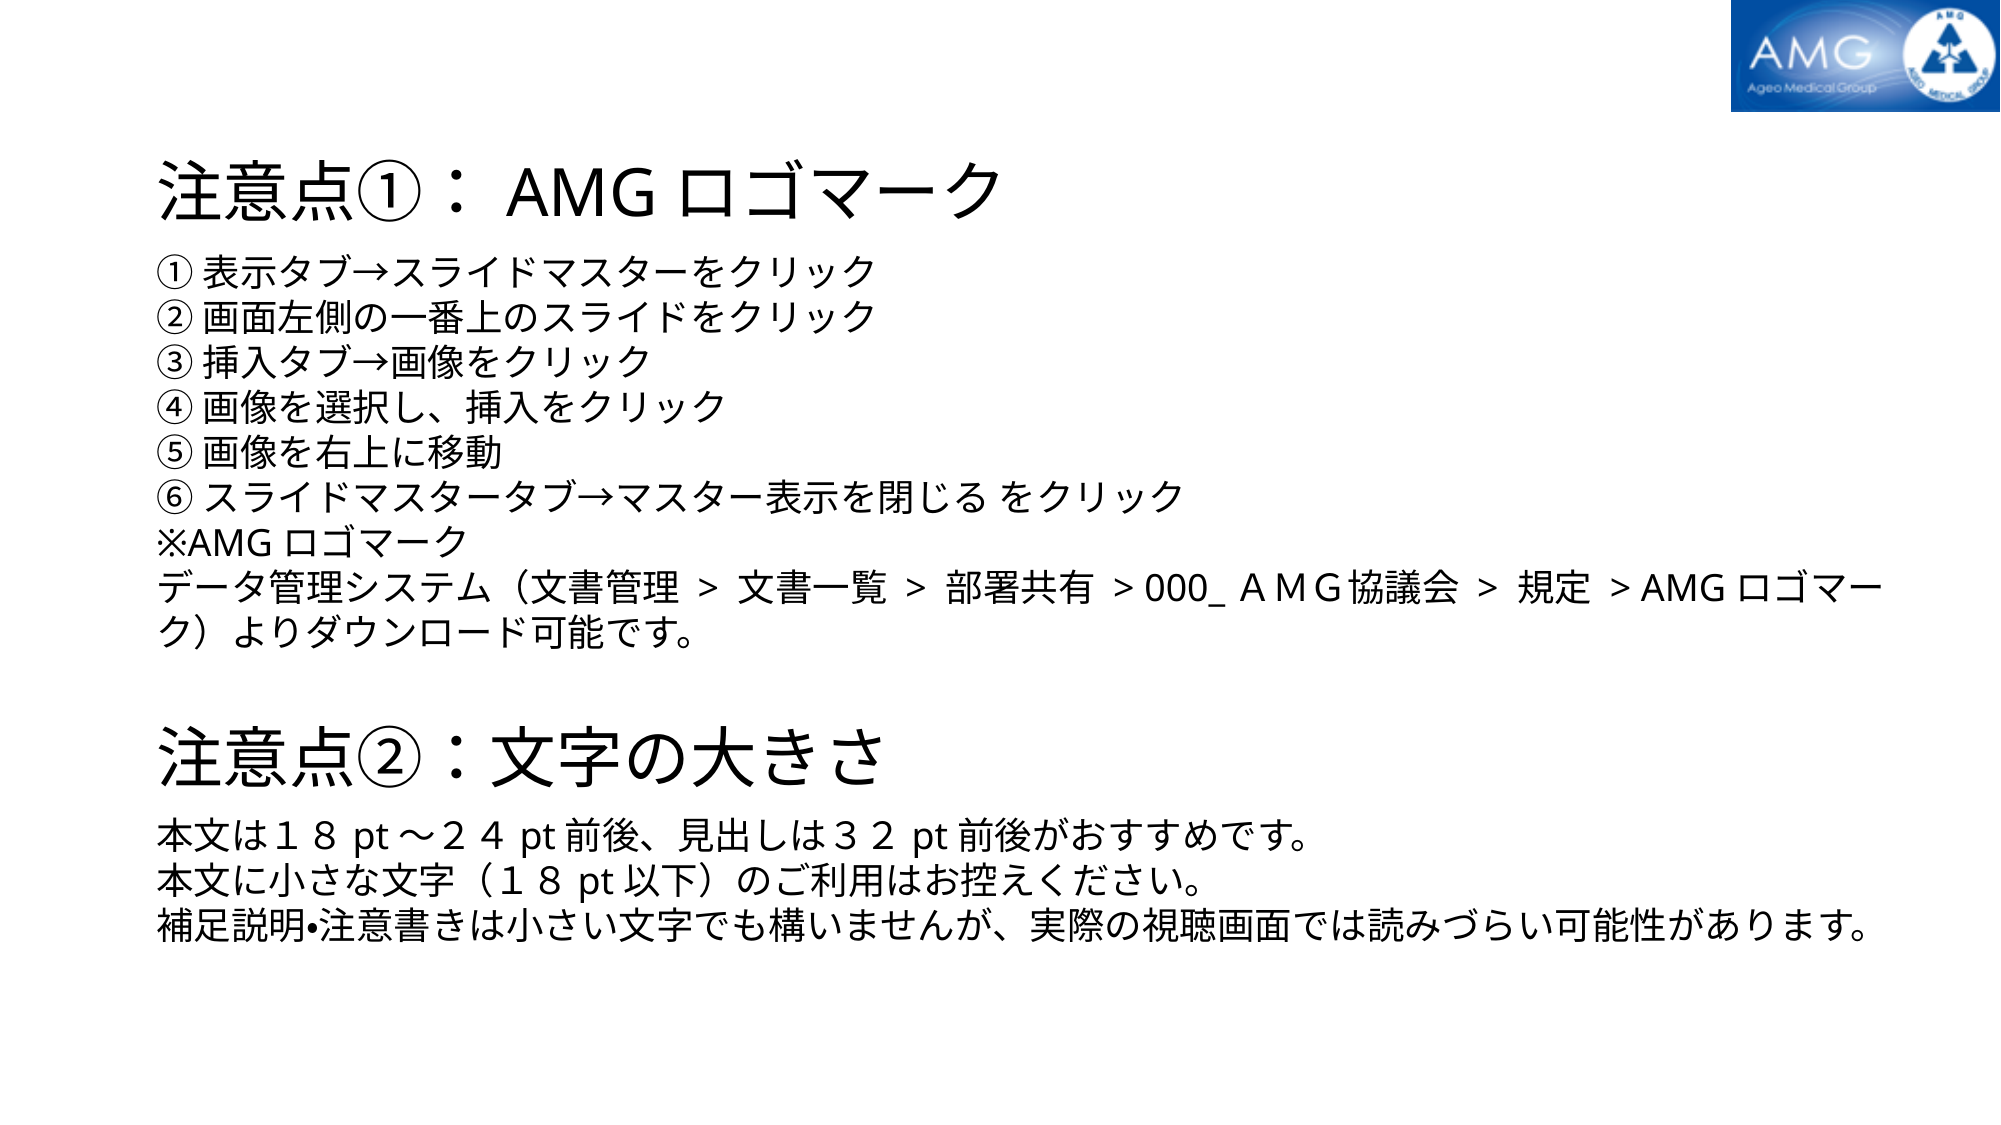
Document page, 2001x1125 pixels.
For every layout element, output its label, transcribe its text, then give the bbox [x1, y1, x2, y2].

text_box 注意点①：AMGロゴマーク [141, 142, 1522, 238]
text_box 本文は１８pt～２４pt前後、見出しは３２pt前後がおすすめです。 本文に小さな文字（１８pt以下）のご利用はお控えください。 補足説明・注意書きは小さい文字でも構いませんが、実際の視聴画面では読みづらい可能性があります。 [141, 804, 1925, 954]
text_box 注意点②：文字の大きさ [141, 708, 1000, 804]
text_box ①表示タブ→スライドマスターをクリック ②画面左側の一番上のスライドをクリック ③挿入タブ→画像をクリック ④画像を選択し、挿入をクリック ⑤画像を右上に移動 ⑥スライドマスタータブ→マスター表示を閉じる をクリック ※AMGロゴマーク データ管理システム（文書管理 > 文書一覧 > 部署共有 > 000_ＡＭＧ協議会 > 規定 > AMGロゴマーク）よりダウンロード可能です。 [141, 241, 1966, 661]
picture [1731, 0, 2000, 112]
